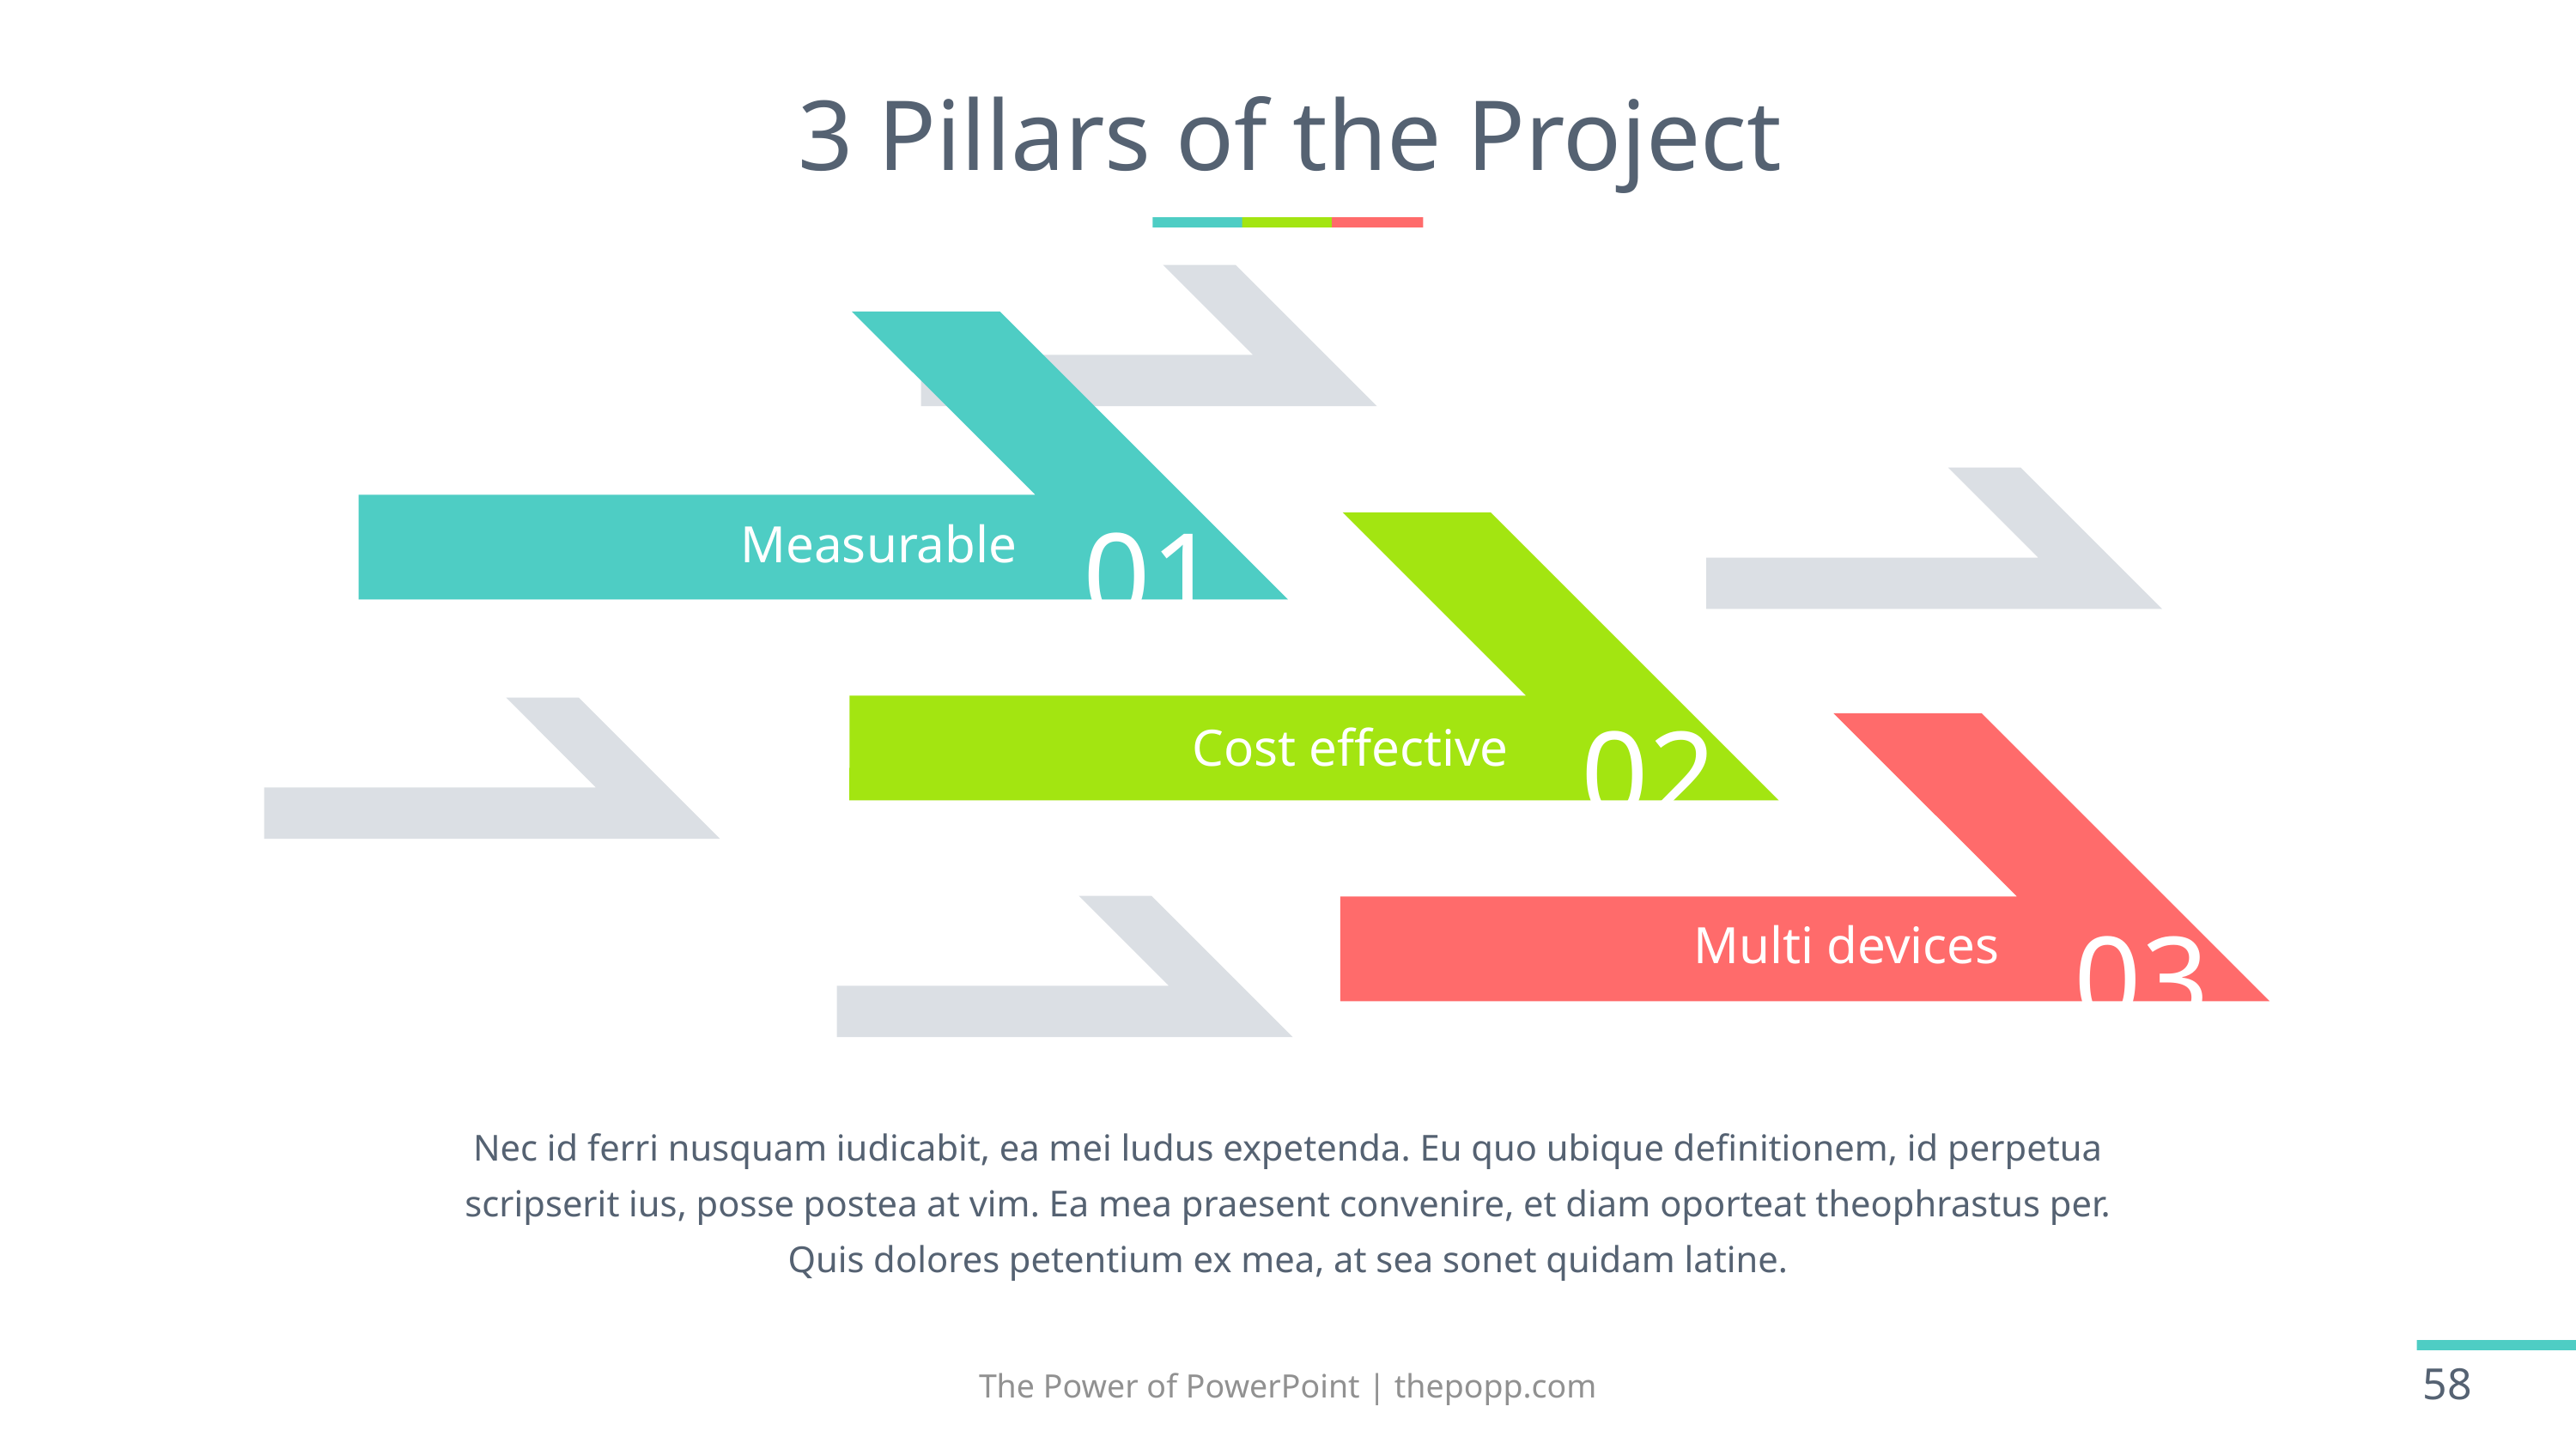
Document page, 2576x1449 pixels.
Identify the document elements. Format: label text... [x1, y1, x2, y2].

list Multi devices [1363, 891, 2013, 997]
list Measurable [380, 490, 1030, 596]
footer The Power of PowerPoint | thepopp.com [853, 1349, 1723, 1427]
title 3 Pillars of the Project [69, 49, 2512, 230]
list Nec id ferri nusquam iudicabit, ea mei ludus expetenda. Eu quo ubique definitionem, id perpetua scripserit ius, posse postea at vim. Ea mea praesent convenire, et diam oporteat theophrastus per. Quis dolores petentium ex mea, at sea sonet quidam latine. [450, 1088, 2126, 1304]
list Cost effective [872, 693, 1522, 798]
slide_number 58 [2409, 1351, 2576, 1421]
